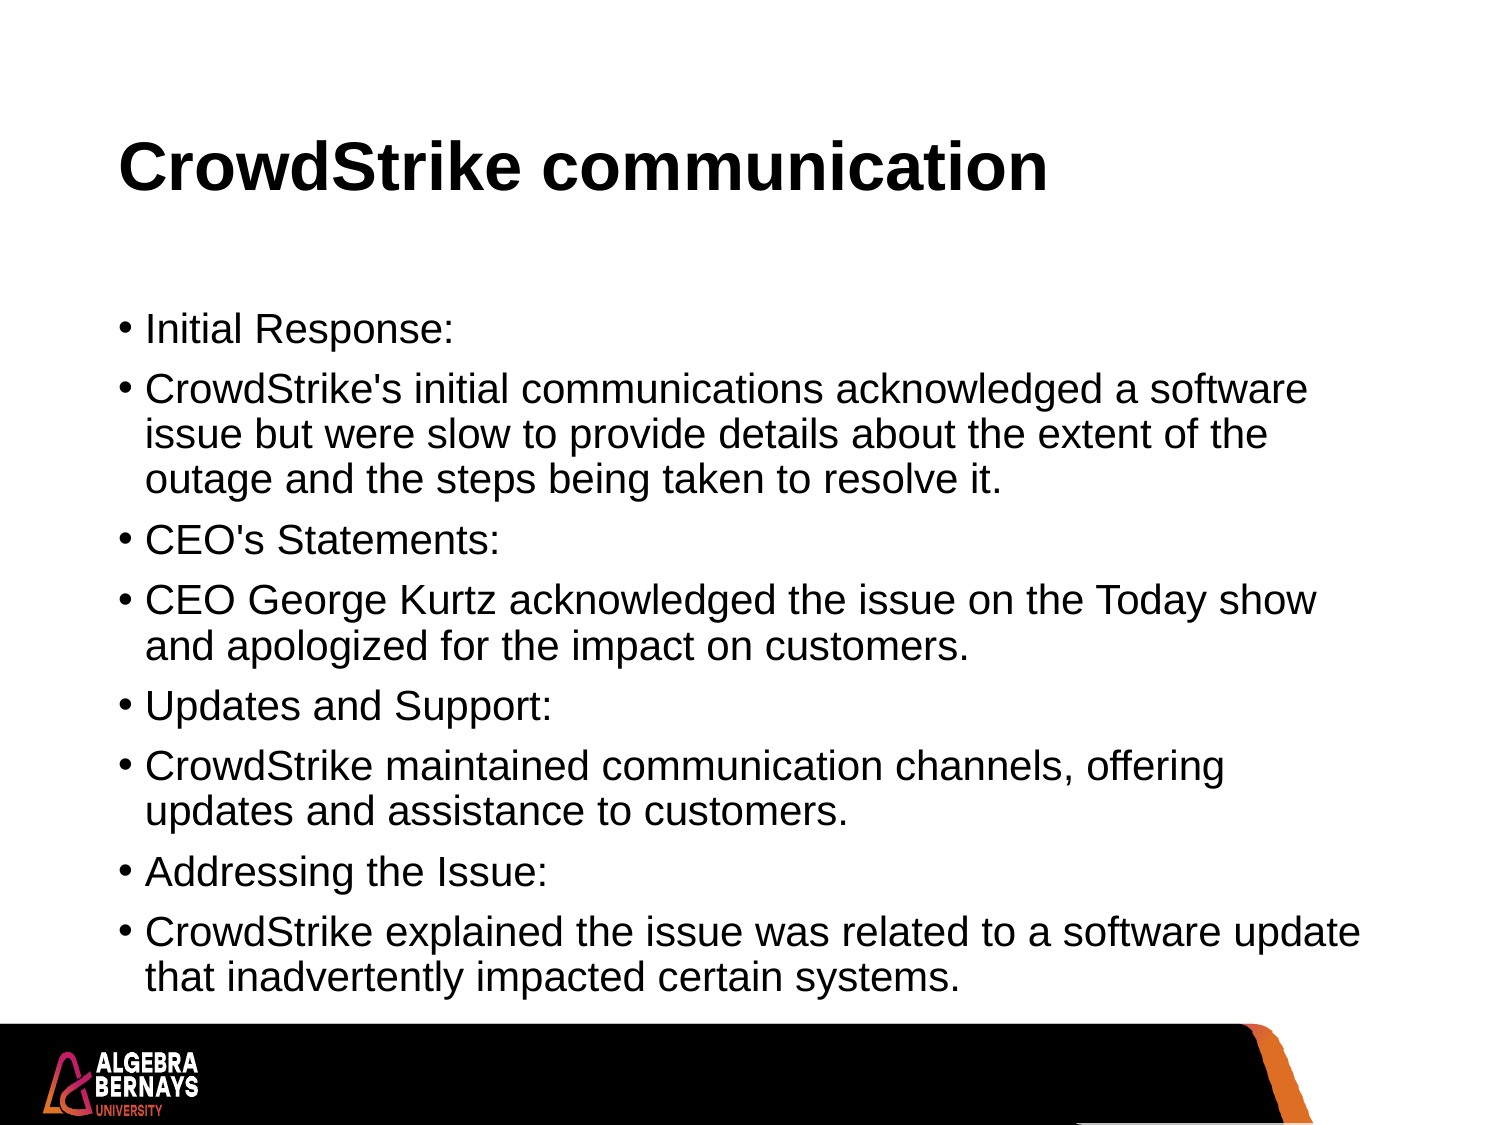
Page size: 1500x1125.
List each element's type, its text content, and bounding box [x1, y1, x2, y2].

title CrowdStrike communication [103, 59, 1397, 278]
list Initial Response: CrowdStrike's initial communications acknowledged a software issue but were slow to provide details about the extent of the outage and the steps being taken to resolve it. CEO's Statements: CEO George Kurtz acknowledged the issue on the Today show and apologized for the impact on customers. Updates and Support: CrowdStrike maintained communication channels, offering updates and assistance to customers. Addressing the Issue: CrowdStrike explained the issue was related to a software update that inadvertently impacted certain systems. [103, 299, 1397, 1014]
picture [0, 1023, 1468, 1125]
